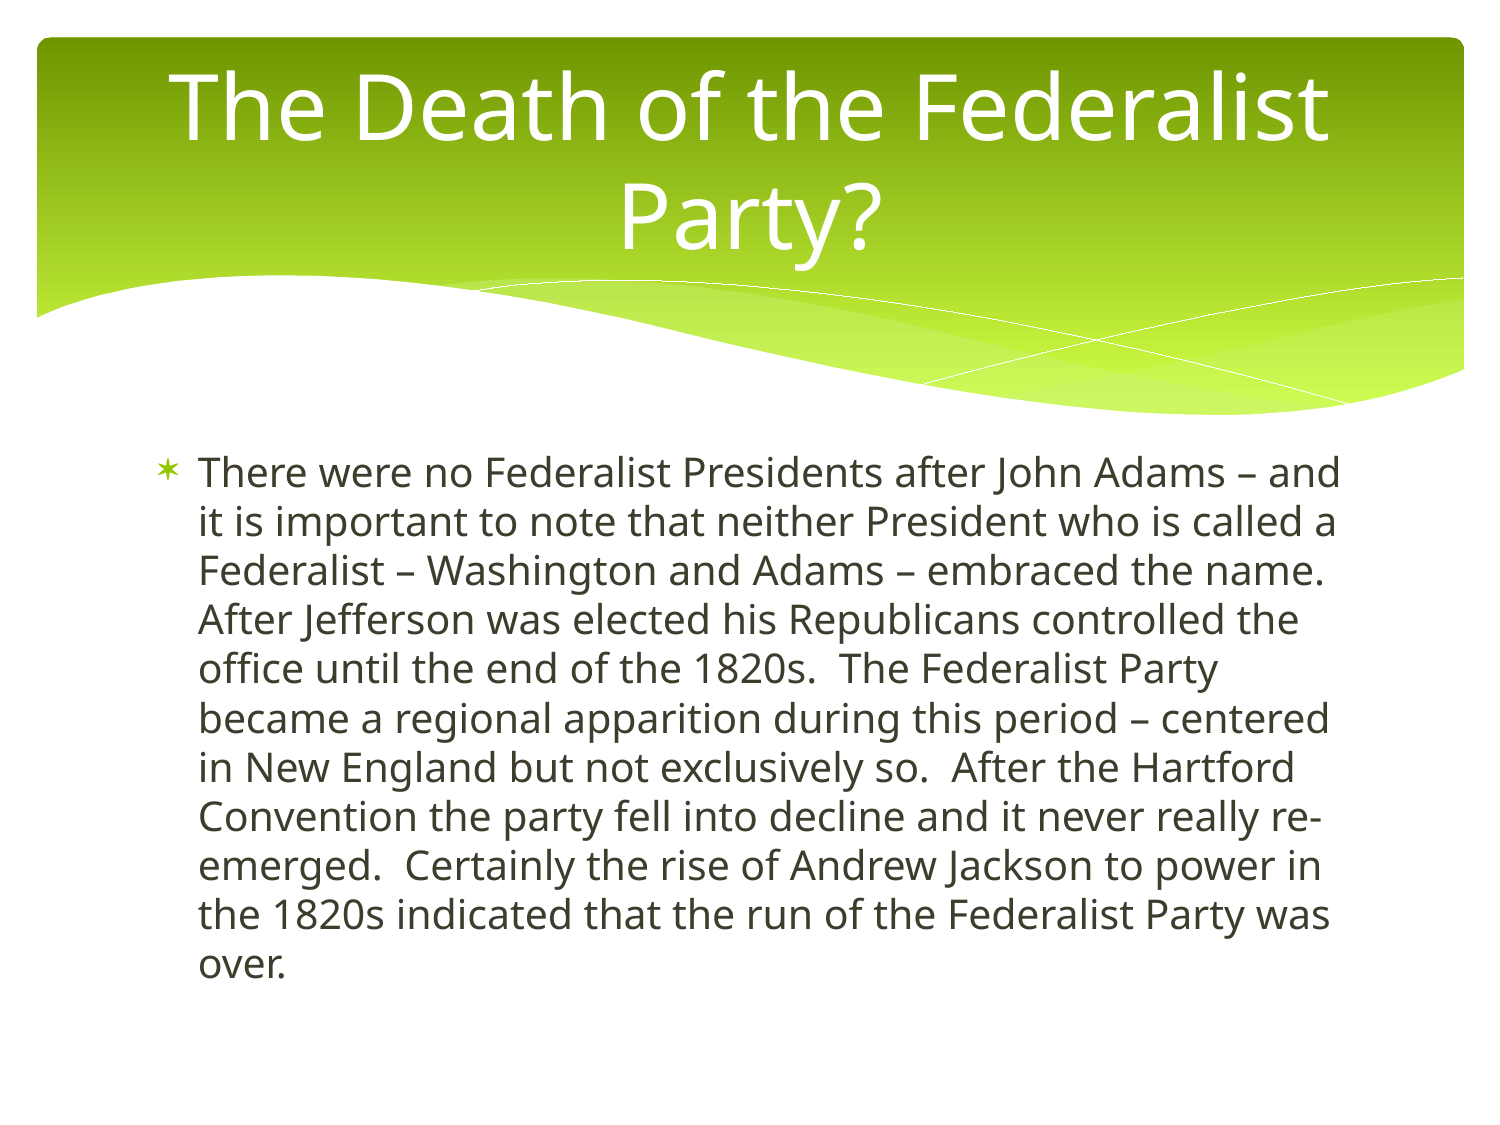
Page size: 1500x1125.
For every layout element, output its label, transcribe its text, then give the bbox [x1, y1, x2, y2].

title The Death of the Federalist Party? [75, 55, 1425, 261]
list There were no Federalist Presidents after John Adams – and it is important to note that neither President who is called a Federalist – Washington and Adams – embraced the name. After Jefferson was elected his Republicans controlled the office until the end of the 1820s. The Federalist Party became a regional apparition during this period – centered in New England but not exclusively so. After the Hartford Convention the party fell into decline and it never really re-emerged. Certainly the rise of Andrew Jackson to power in the 1820s indicated that the run of the Federalist Party was over. [143, 438, 1359, 1005]
